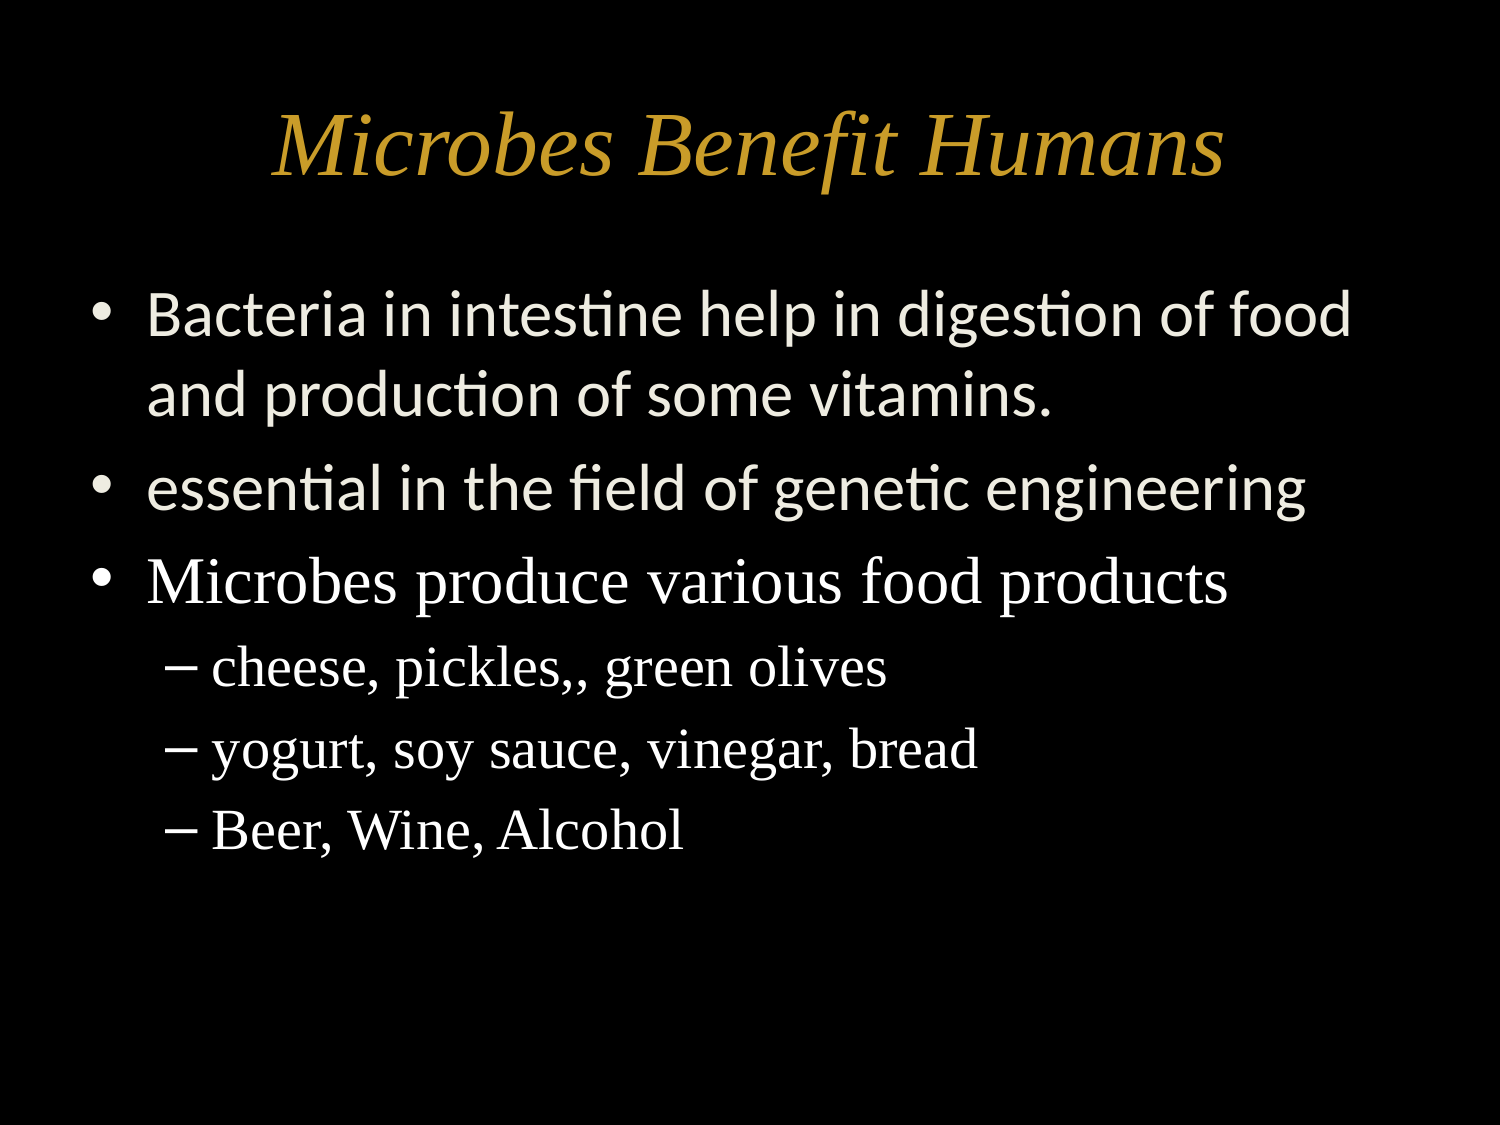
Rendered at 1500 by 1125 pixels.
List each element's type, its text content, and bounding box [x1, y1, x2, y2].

list Bacteria in intestine help in digestion of food and production of some vitamins. essential in the field of genetic engineering . Microbes produce various food products cheese, pickles,, green olives yogurt, soy sauce, vinegar, bread Beer, Wine, Alcohol [75, 262, 1425, 1005]
title Microbes Benefit Humans [75, 45, 1425, 233]
